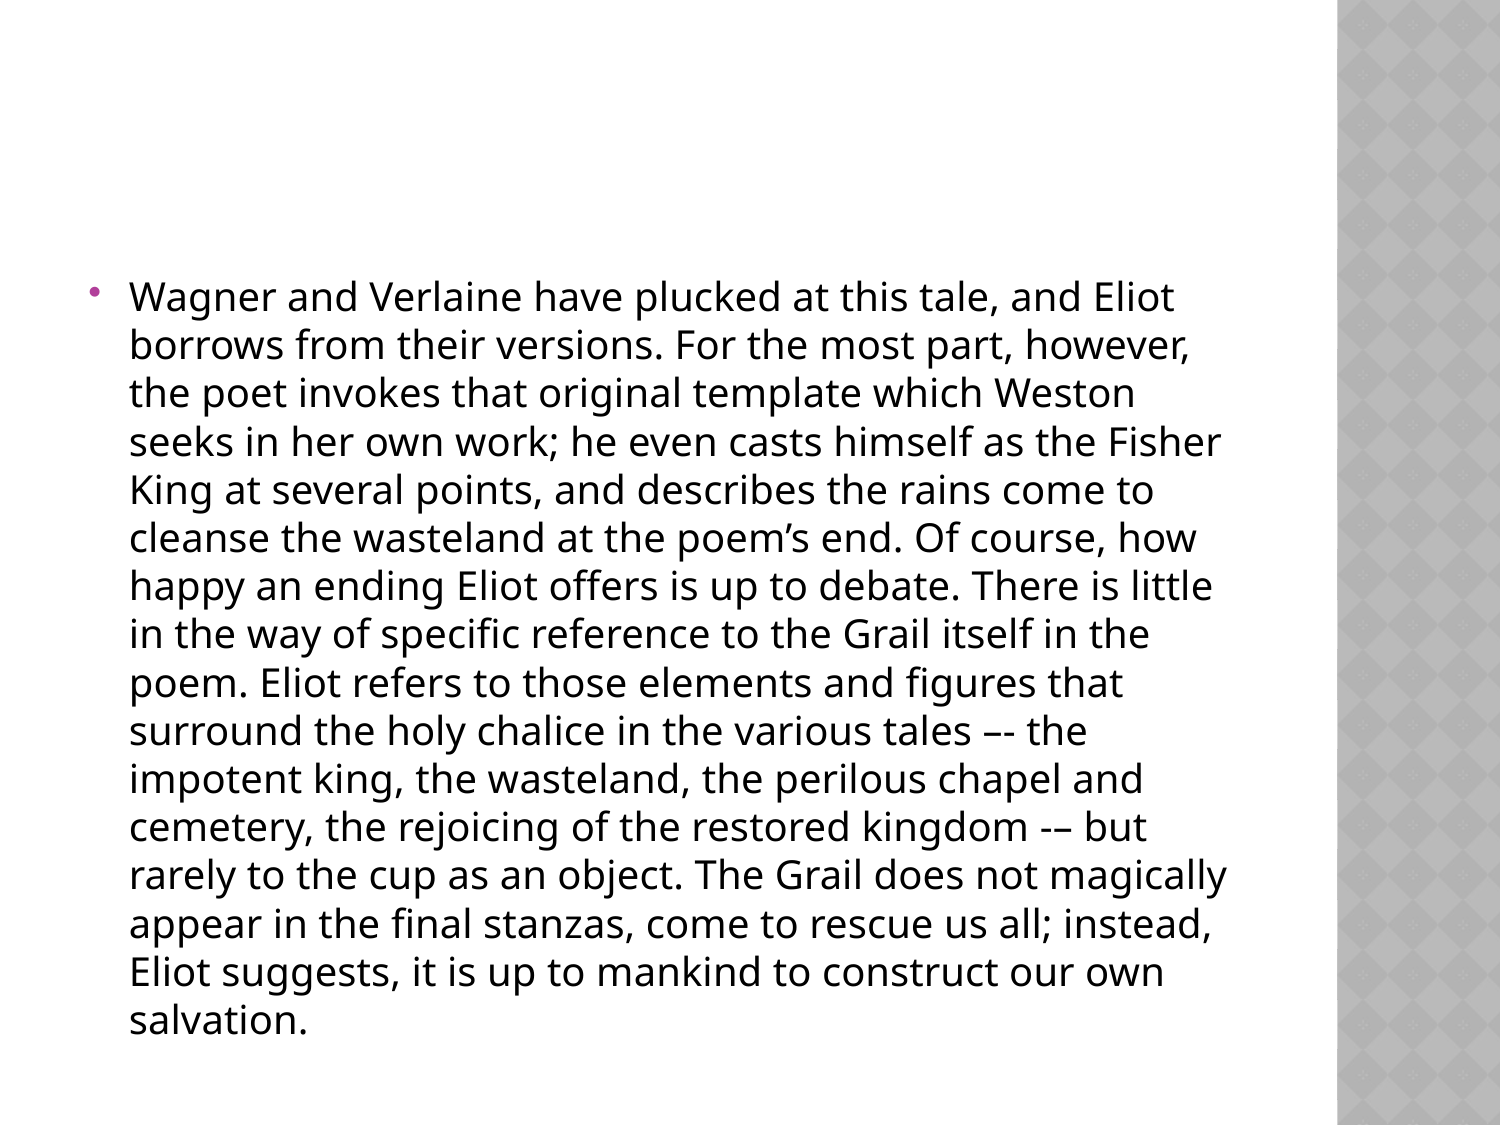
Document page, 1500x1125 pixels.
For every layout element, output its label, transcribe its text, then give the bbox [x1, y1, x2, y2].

list Wagner and Verlaine have plucked at this tale, and Eliot borrows from their versions. For the most part, however, the poet invokes that original template which Weston seeks in her own work; he even casts himself as the Fisher King at several points, and describes the rains come to cleanse the wasteland at the poem’s end. Of course, how happy an ending Eliot offers is up to debate. There is little in the way of specific reference to the Grail itself in the poem. Eliot refers to those elements and figures that surround the holy chalice in the various tales –- the impotent king, the wasteland, the perilous chapel and cemetery, the rejoicing of the restored kingdom -– but rarely to the cup as an object. The Grail does not magically appear in the final stanzas, come to rescue us all; instead, Eliot suggests, it is up to mankind to construct our own salvation. [75, 264, 1263, 1059]
